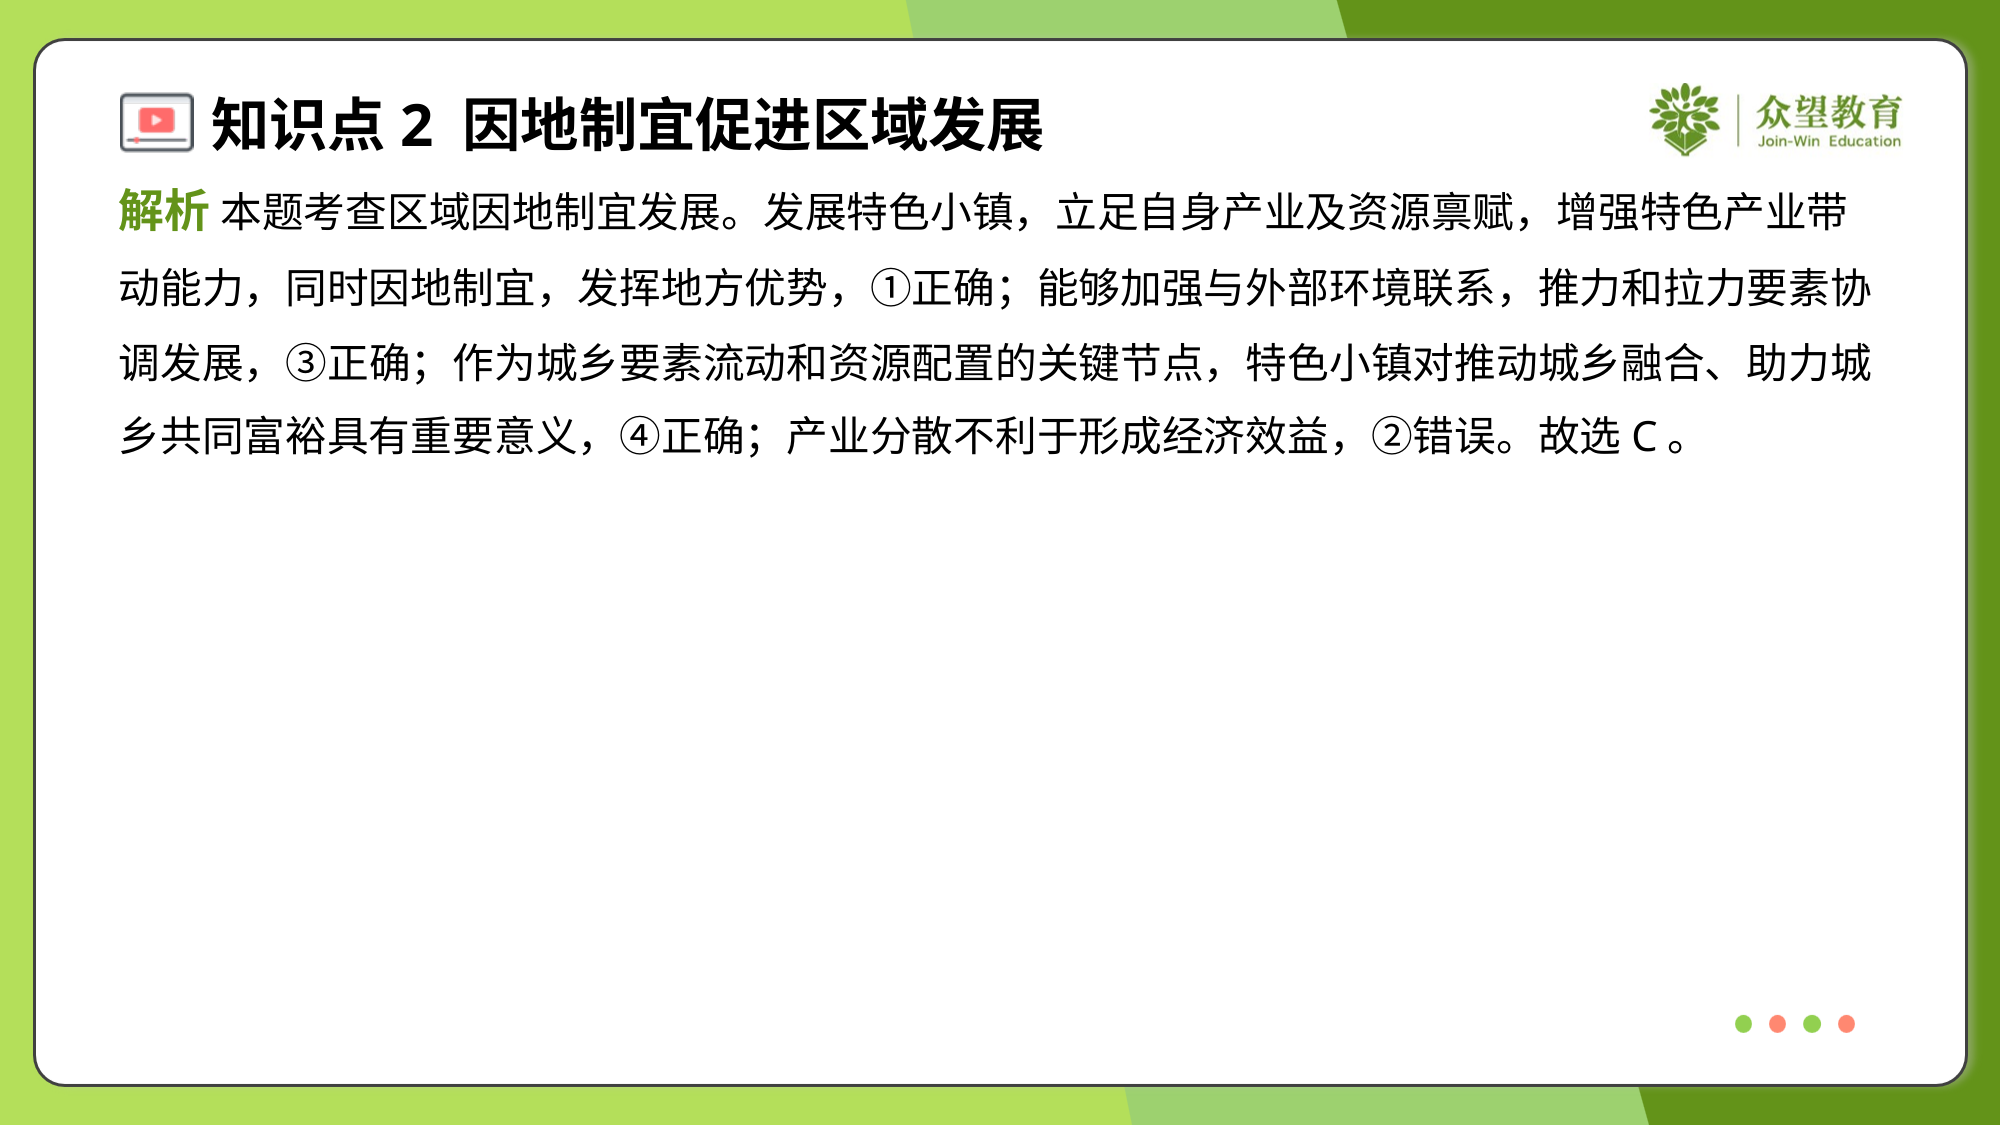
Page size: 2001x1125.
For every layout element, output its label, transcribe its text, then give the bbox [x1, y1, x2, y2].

picture [0, 0, 2000, 1125]
text_box 解析 本题考查区域因地制宜发展。发展特色小镇，立足自身产业及资源禀赋，增强特色产业带 动能力，同时因地制宜，发挥地方优势，①正确；能够加强与外部环境联系，推力和拉力要素协 调发展，③正确；作为城乡要素流动和资源配置的关键节点，特色小镇对推动城乡融合、助力城 乡共同富裕具有重要意义，④正确；产业分散不利于形成经济效益，②错误。故选C。 [118, 159, 1883, 452]
